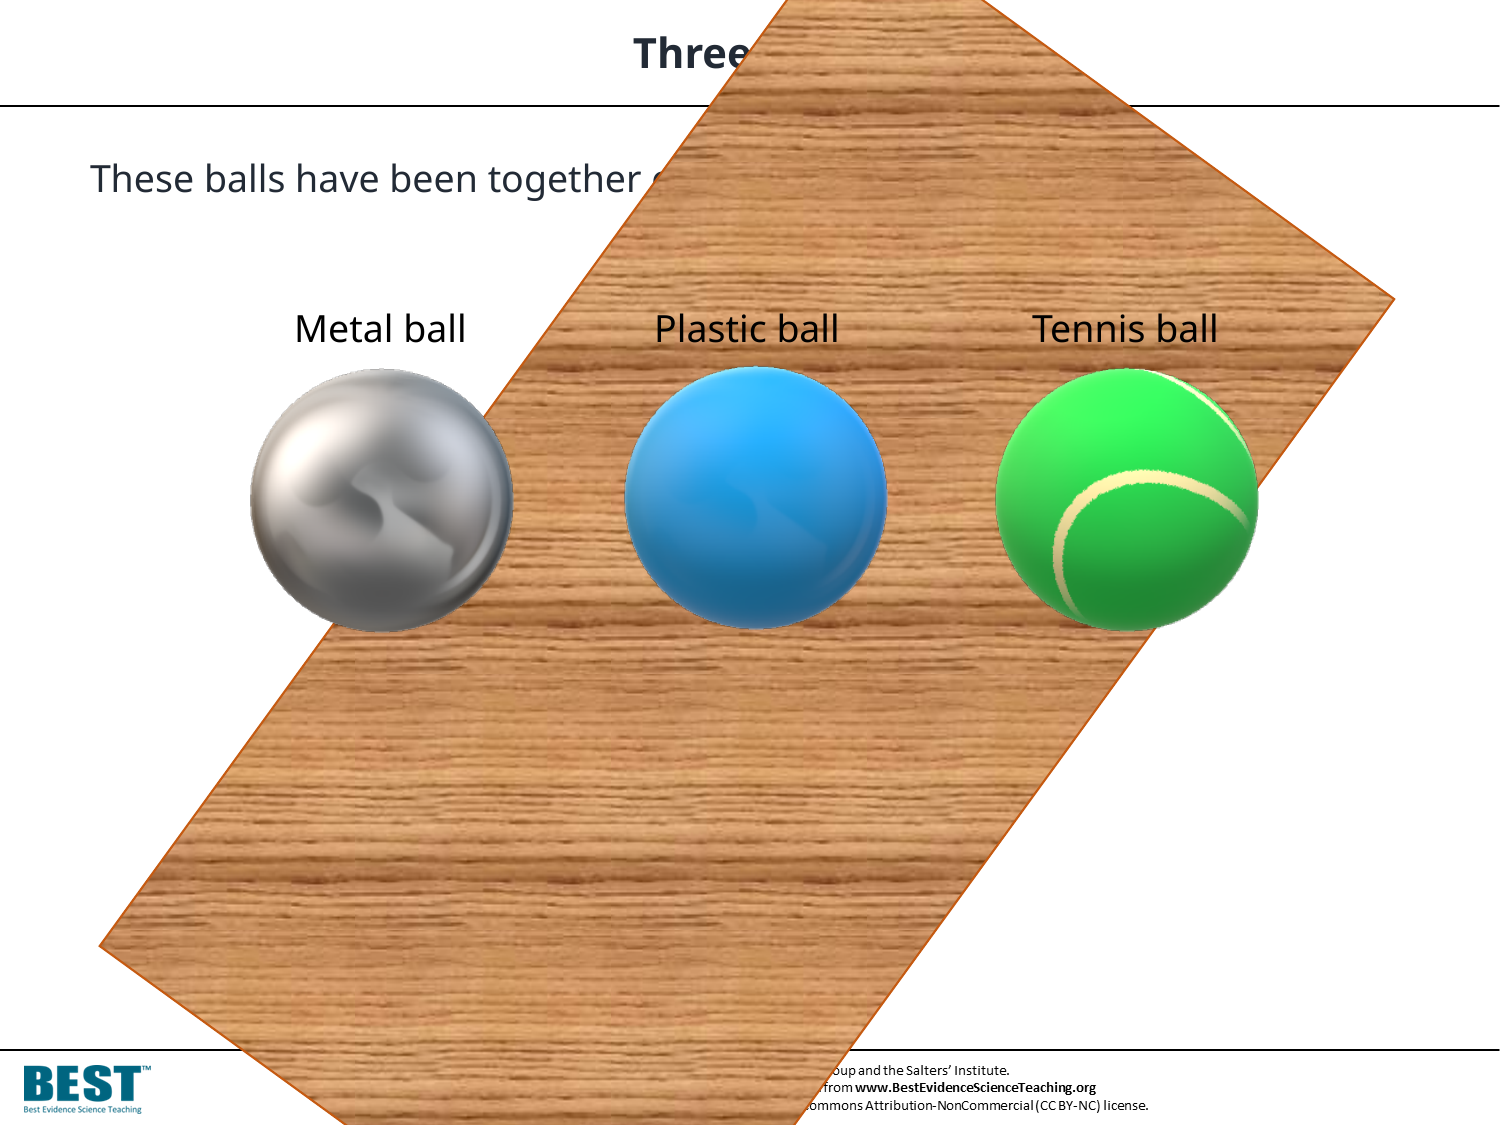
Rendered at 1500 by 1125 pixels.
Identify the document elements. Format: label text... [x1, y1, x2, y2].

text_box Three balls [992, 4, 1471, 99]
text_box Three balls [23, 4, 782, 99]
picture [0, 0, 1500, 1125]
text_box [104, 288, 1390, 957]
